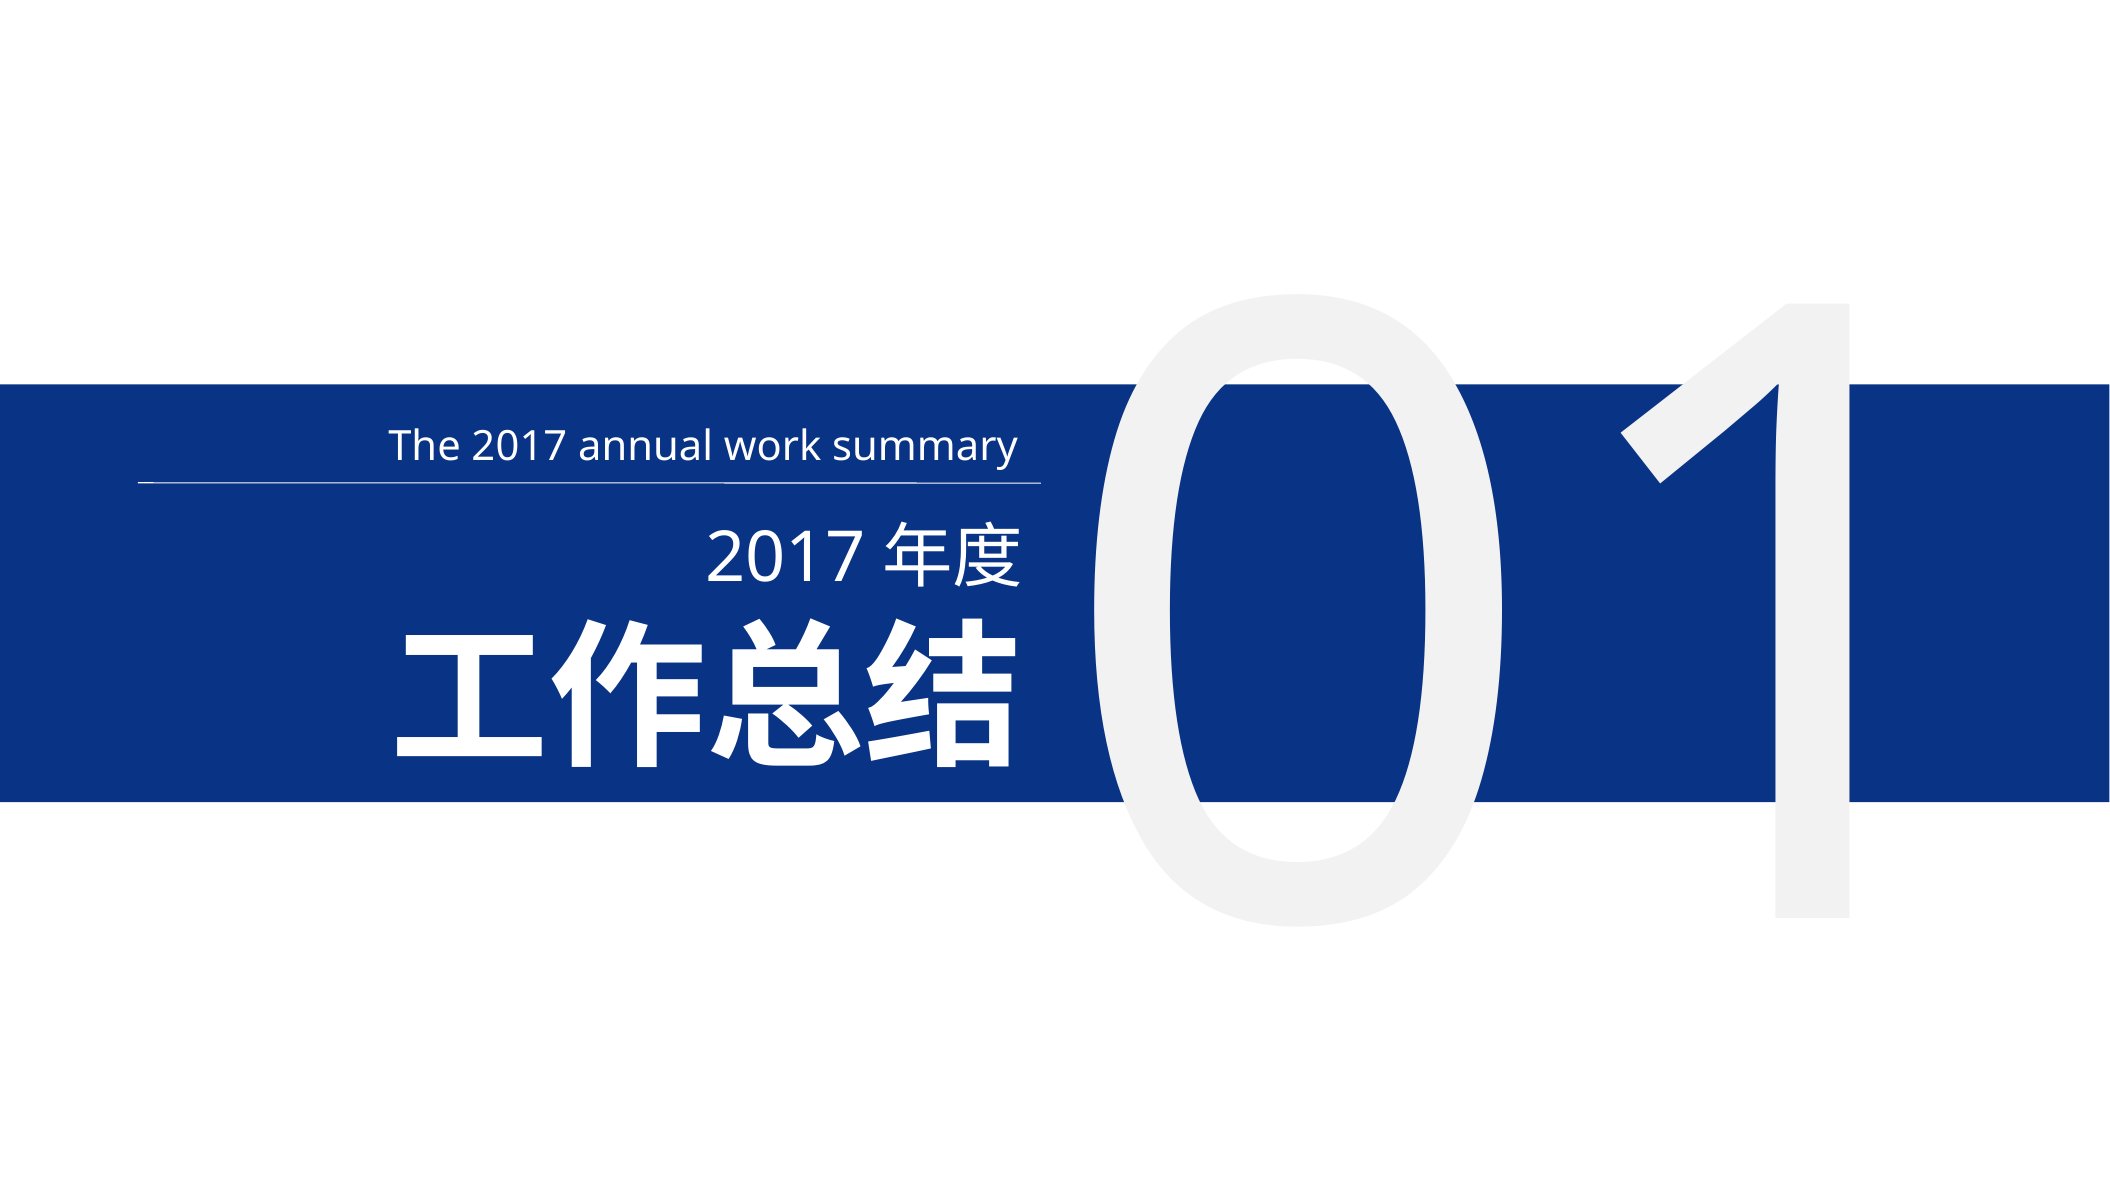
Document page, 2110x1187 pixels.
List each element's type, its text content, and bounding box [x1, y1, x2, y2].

text_box 01 [1037, 50, 2052, 1098]
text_box The 2017 annual work summary [373, 411, 1033, 476]
text_box 2017年度 工作总结 [375, 503, 1037, 793]
text_box [2052, 384, 2110, 803]
text_box [0, 384, 1037, 803]
